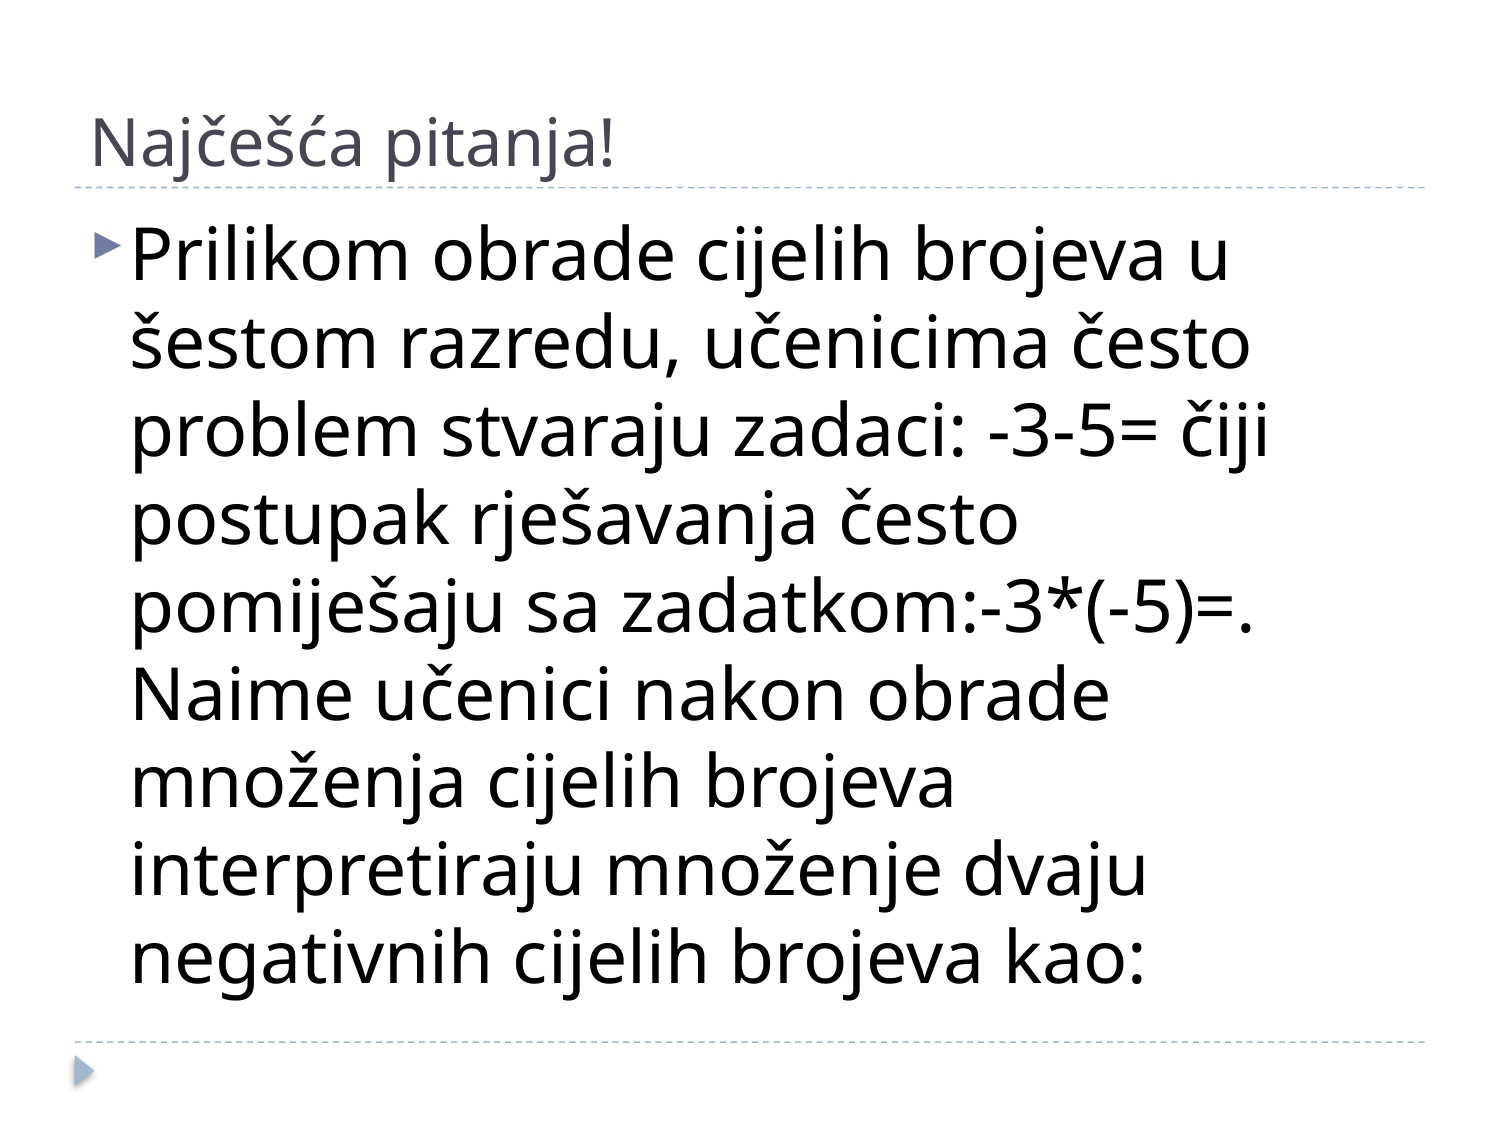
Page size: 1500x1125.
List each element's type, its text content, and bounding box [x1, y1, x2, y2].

list Prilikom obrade cijelih brojeva u šestom razredu, učenicima često problem stvaraju zadaci: -3-5= čiji postupak rješavanja često pomiješaju sa zadatkom:-3*(-5)=. Naime učenici nakon obrade množenja cijelih brojeva interpretiraju množenje dvaju negativnih cijelih brojeva kao: [75, 200, 1425, 1010]
title Najčešća pitanja! [75, 24, 1425, 188]
